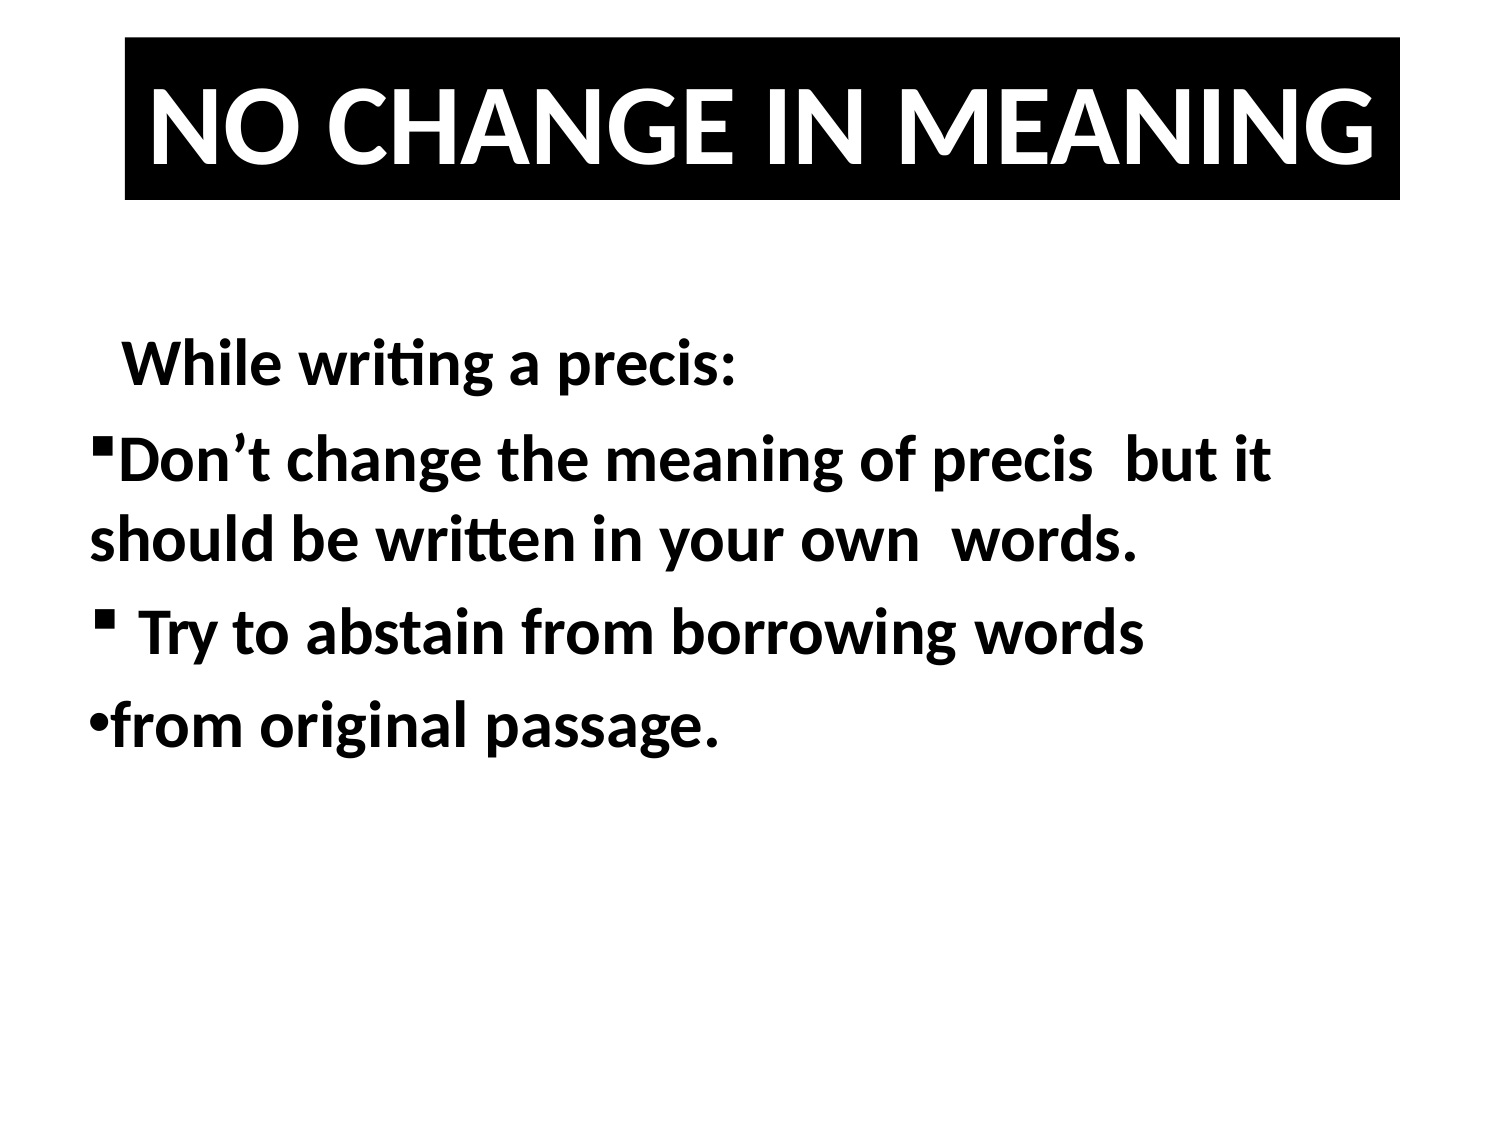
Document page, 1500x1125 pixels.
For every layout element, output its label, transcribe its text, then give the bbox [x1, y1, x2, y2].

list Don’t change the meaning of precis but it should be written in your own words. Try to abstain from borrowing words from original passage. [87, 412, 1438, 1053]
text_box NO CHANGE IN MEANING [124, 37, 1400, 200]
title While writing a precis: [87, 263, 770, 454]
